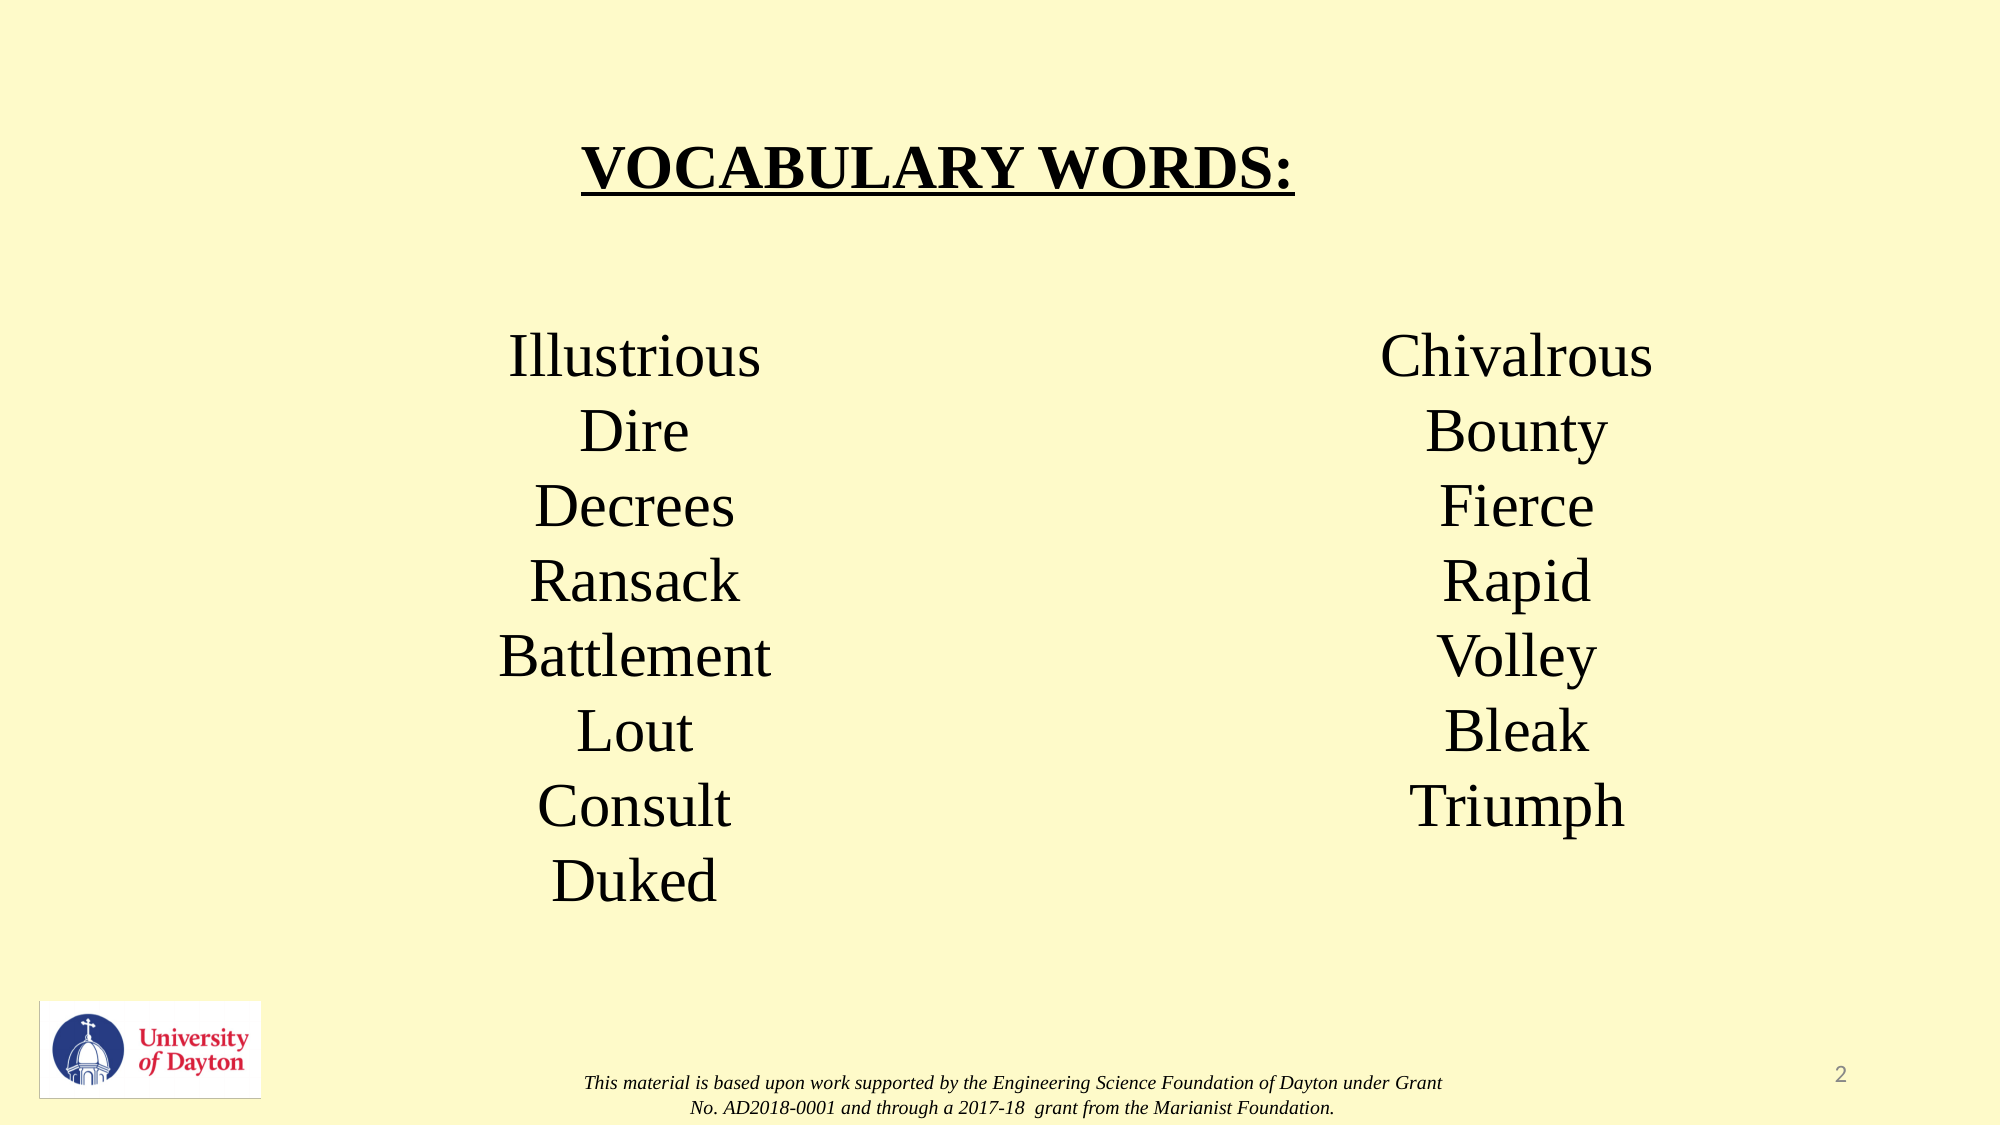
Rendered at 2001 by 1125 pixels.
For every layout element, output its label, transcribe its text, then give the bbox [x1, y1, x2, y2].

list Chivalrous Bounty Fierce Rapid Volley Bleak Triumph [1019, 299, 1876, 1014]
title VOCABULARY WORDS: [565, 59, 1435, 278]
list Illustrious Dire Decrees Ransack Battlement Lout Consult Duked [137, 299, 993, 1014]
picture [0, 855, 301, 1125]
